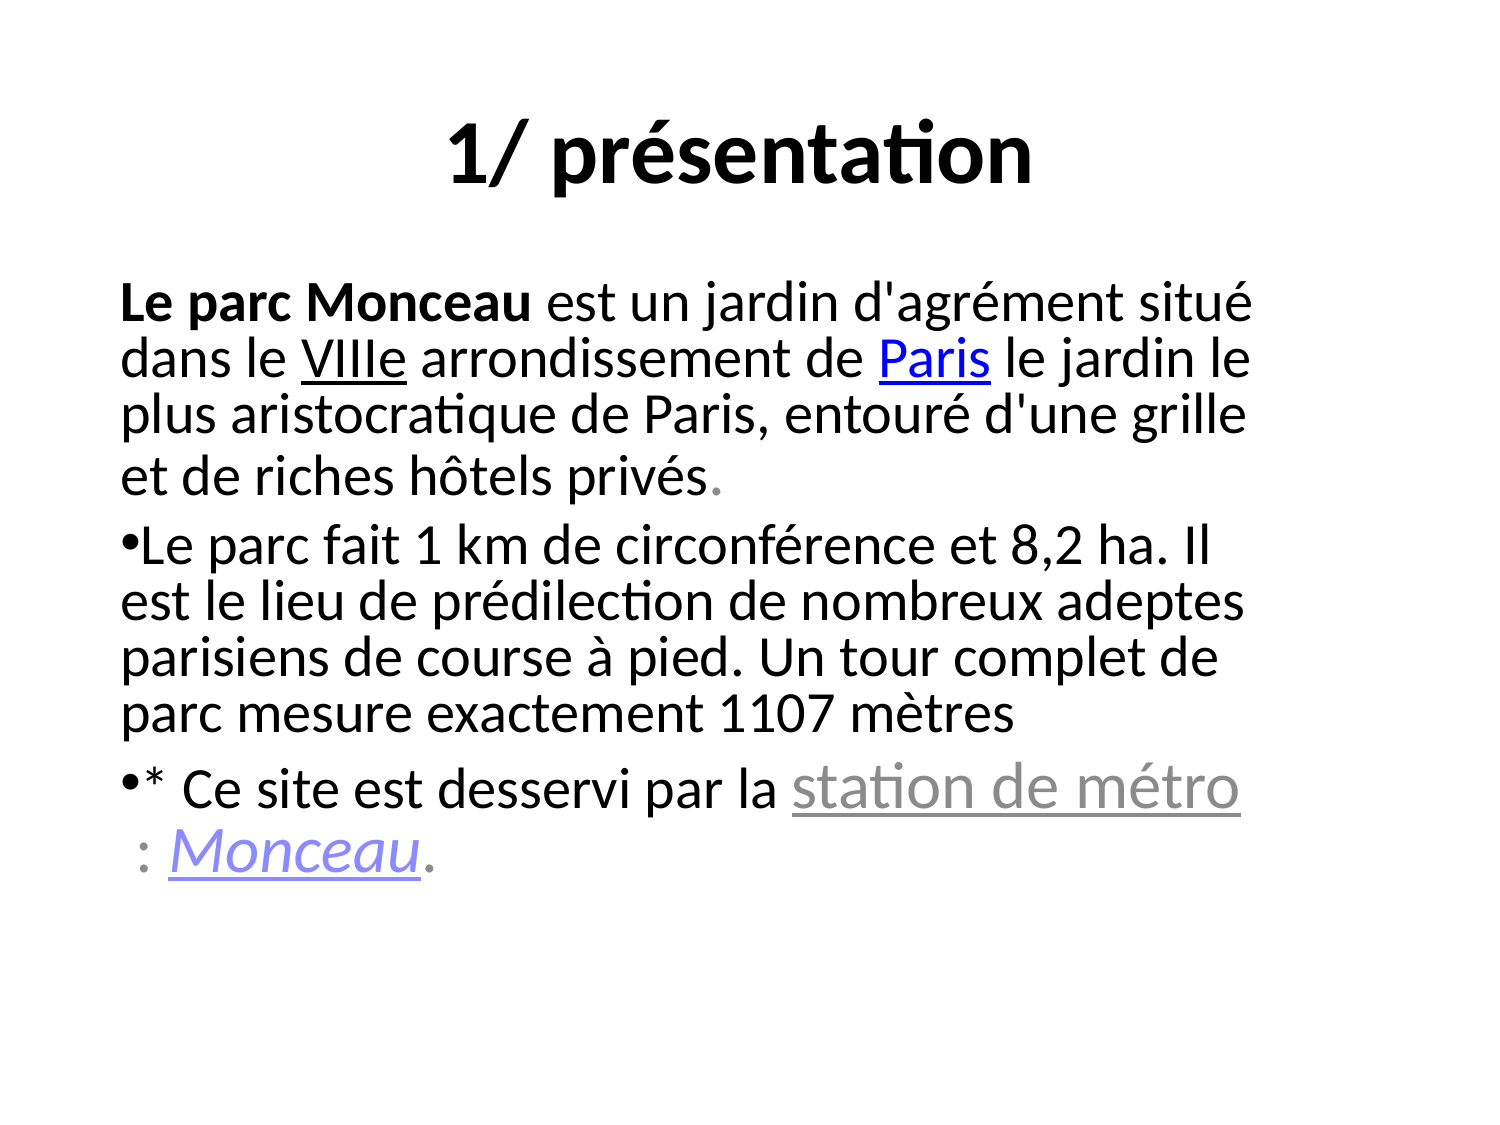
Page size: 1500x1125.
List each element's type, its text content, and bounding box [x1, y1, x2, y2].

subtitle Le parc Monceau est un jardin d'agrément situé dans le VIIIe arrondissement de Paris le jardin le plus aristocratique de Paris, entouré d'une grille et de riches hôtels privés. Le parc fait 1 km de circonférence et 8,2 ha. Il est le lieu de prédilection de nombreux adeptes parisiens de course à pied. Un tour complet de parc mesure exactement 1107 mètres * Ce site est desservi par la station de métro : Monceau. [105, 269, 1275, 1043]
title 1/ présentation [112, 46, 1388, 247]
